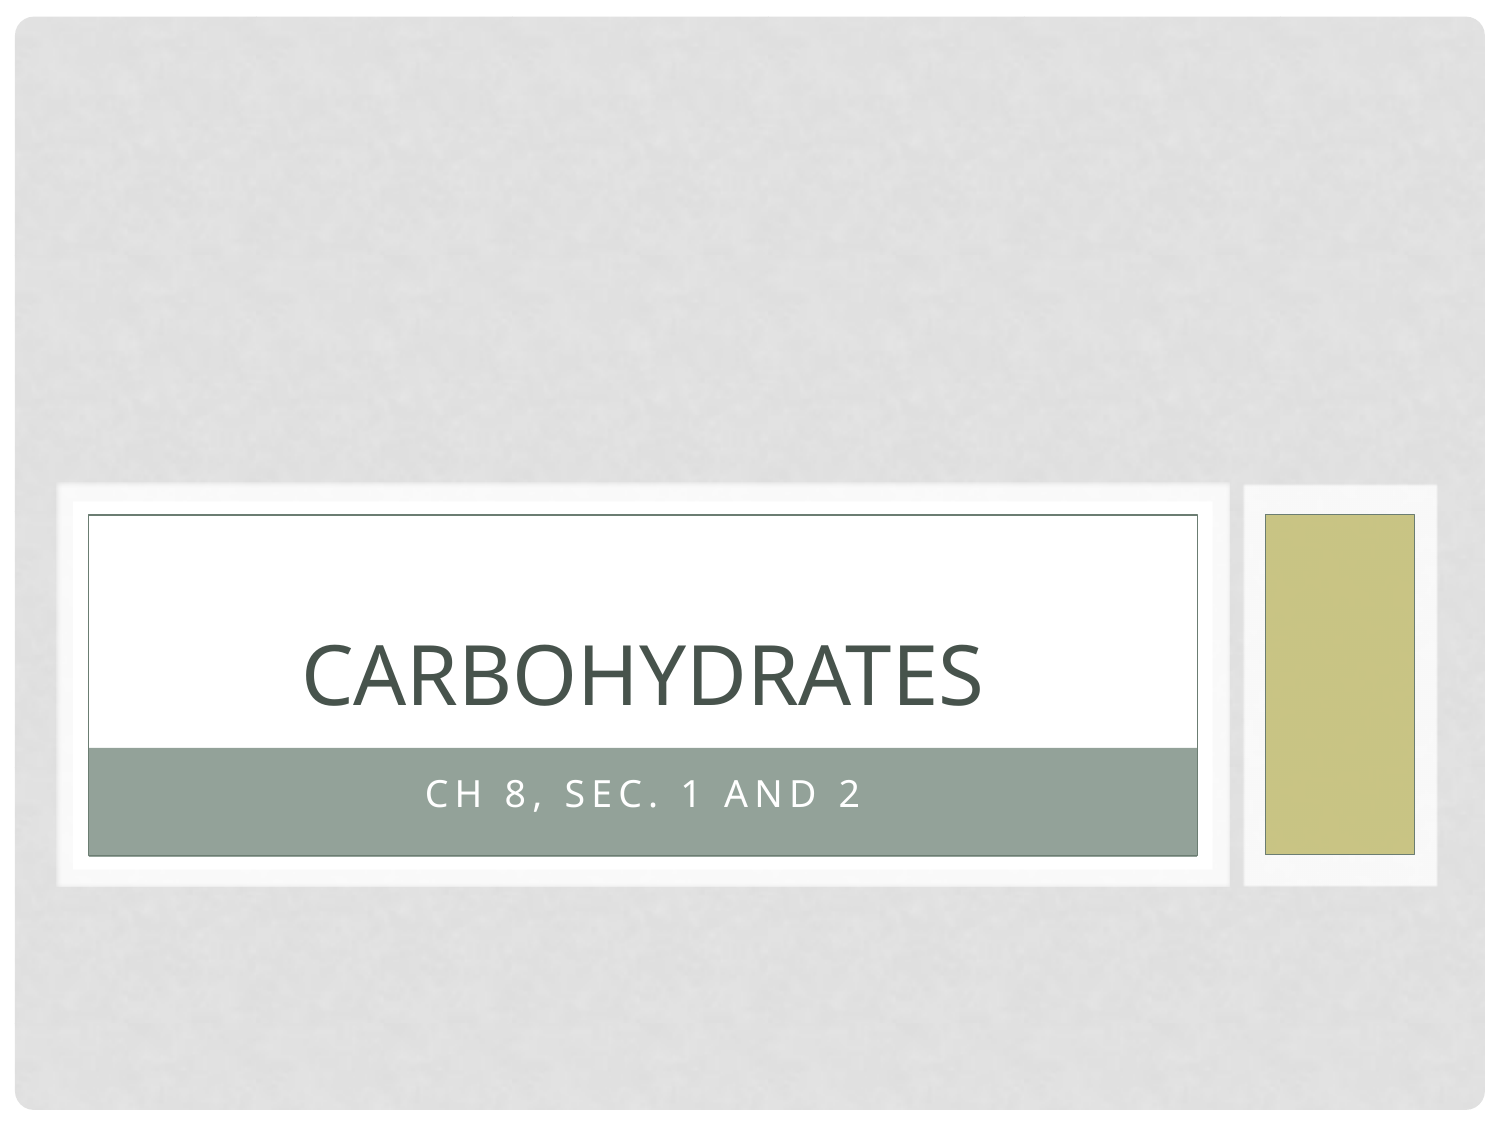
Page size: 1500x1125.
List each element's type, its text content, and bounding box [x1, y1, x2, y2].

title Carbohydrates [99, 529, 1187, 730]
subtitle Ch 8, sec. 1 and 2 [105, 762, 1181, 838]
